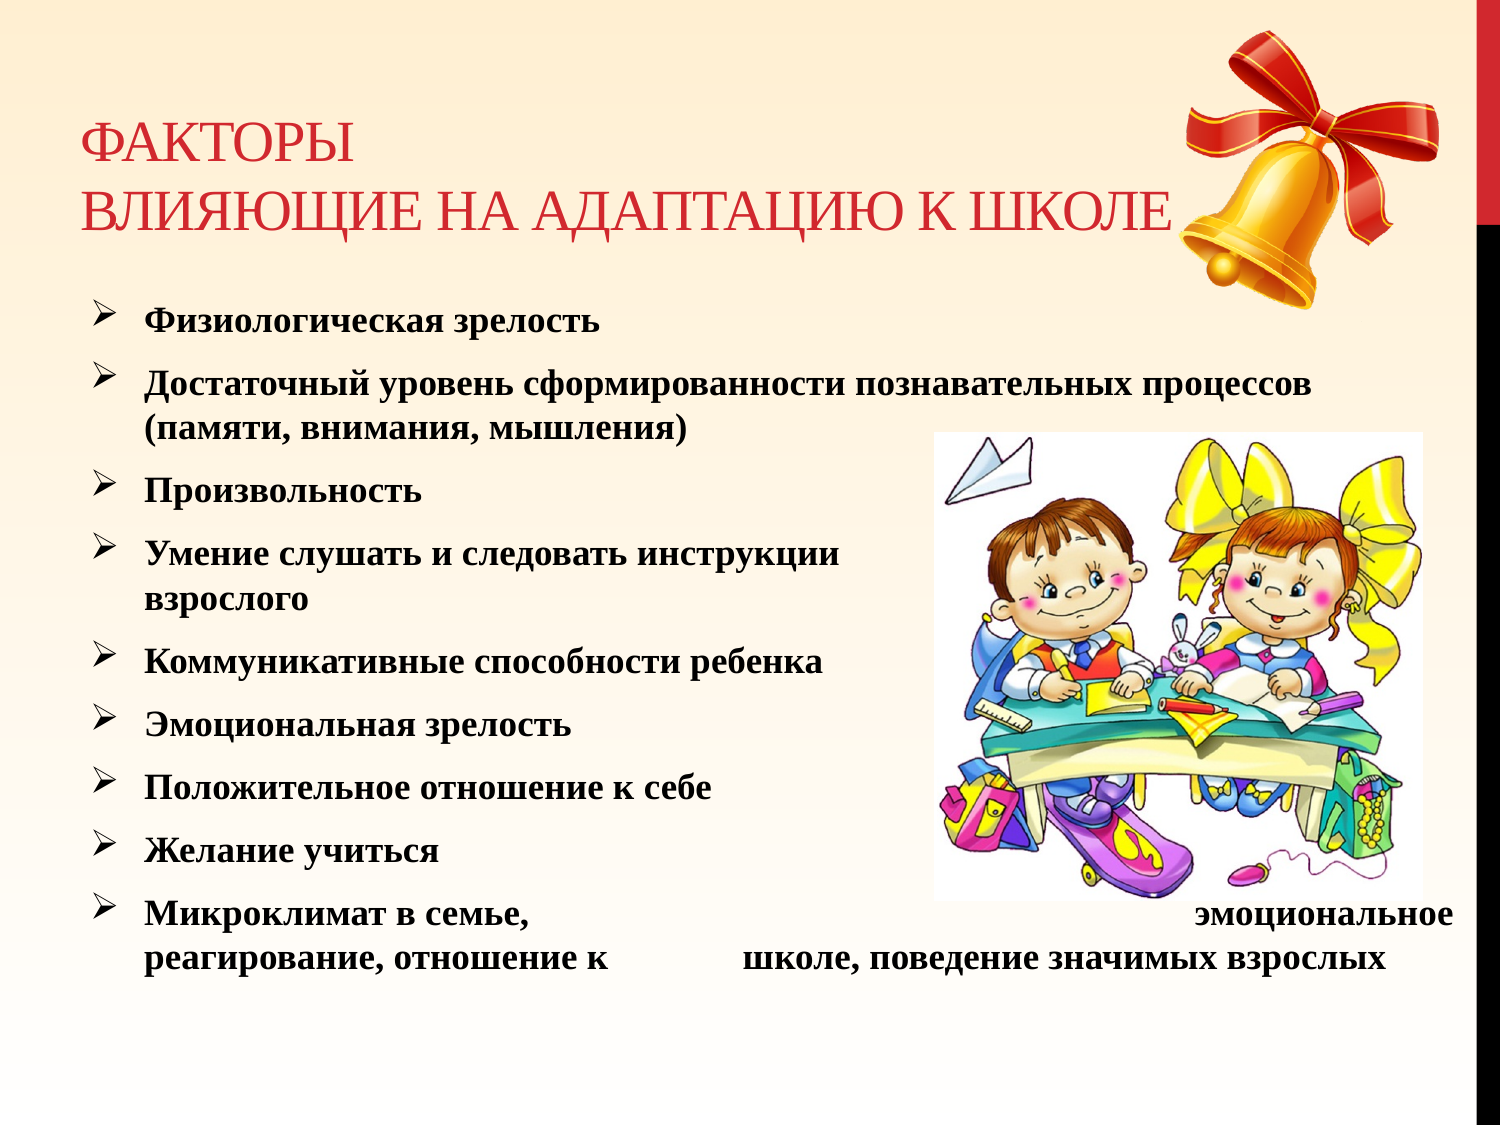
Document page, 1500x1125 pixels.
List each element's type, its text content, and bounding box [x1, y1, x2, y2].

title Факторы влияющие на адаптацию к школе [64, 54, 1176, 250]
list Физиологическая зрелость Достаточный уровень сформированности познавательных процессов (памяти, внимания, мышления) Произвольность Умение слушать и следовать инструкции взрослого Коммуникативные способности ребенка Эмоциональная зрелость Положительное отношение к себе Желание учиться Микроклимат в семье, эмоциональное реагирование, отношение к школе, поведение значимых взрослых [75, 287, 1471, 1005]
picture [1177, 30, 1440, 323]
picture [933, 432, 1424, 902]
